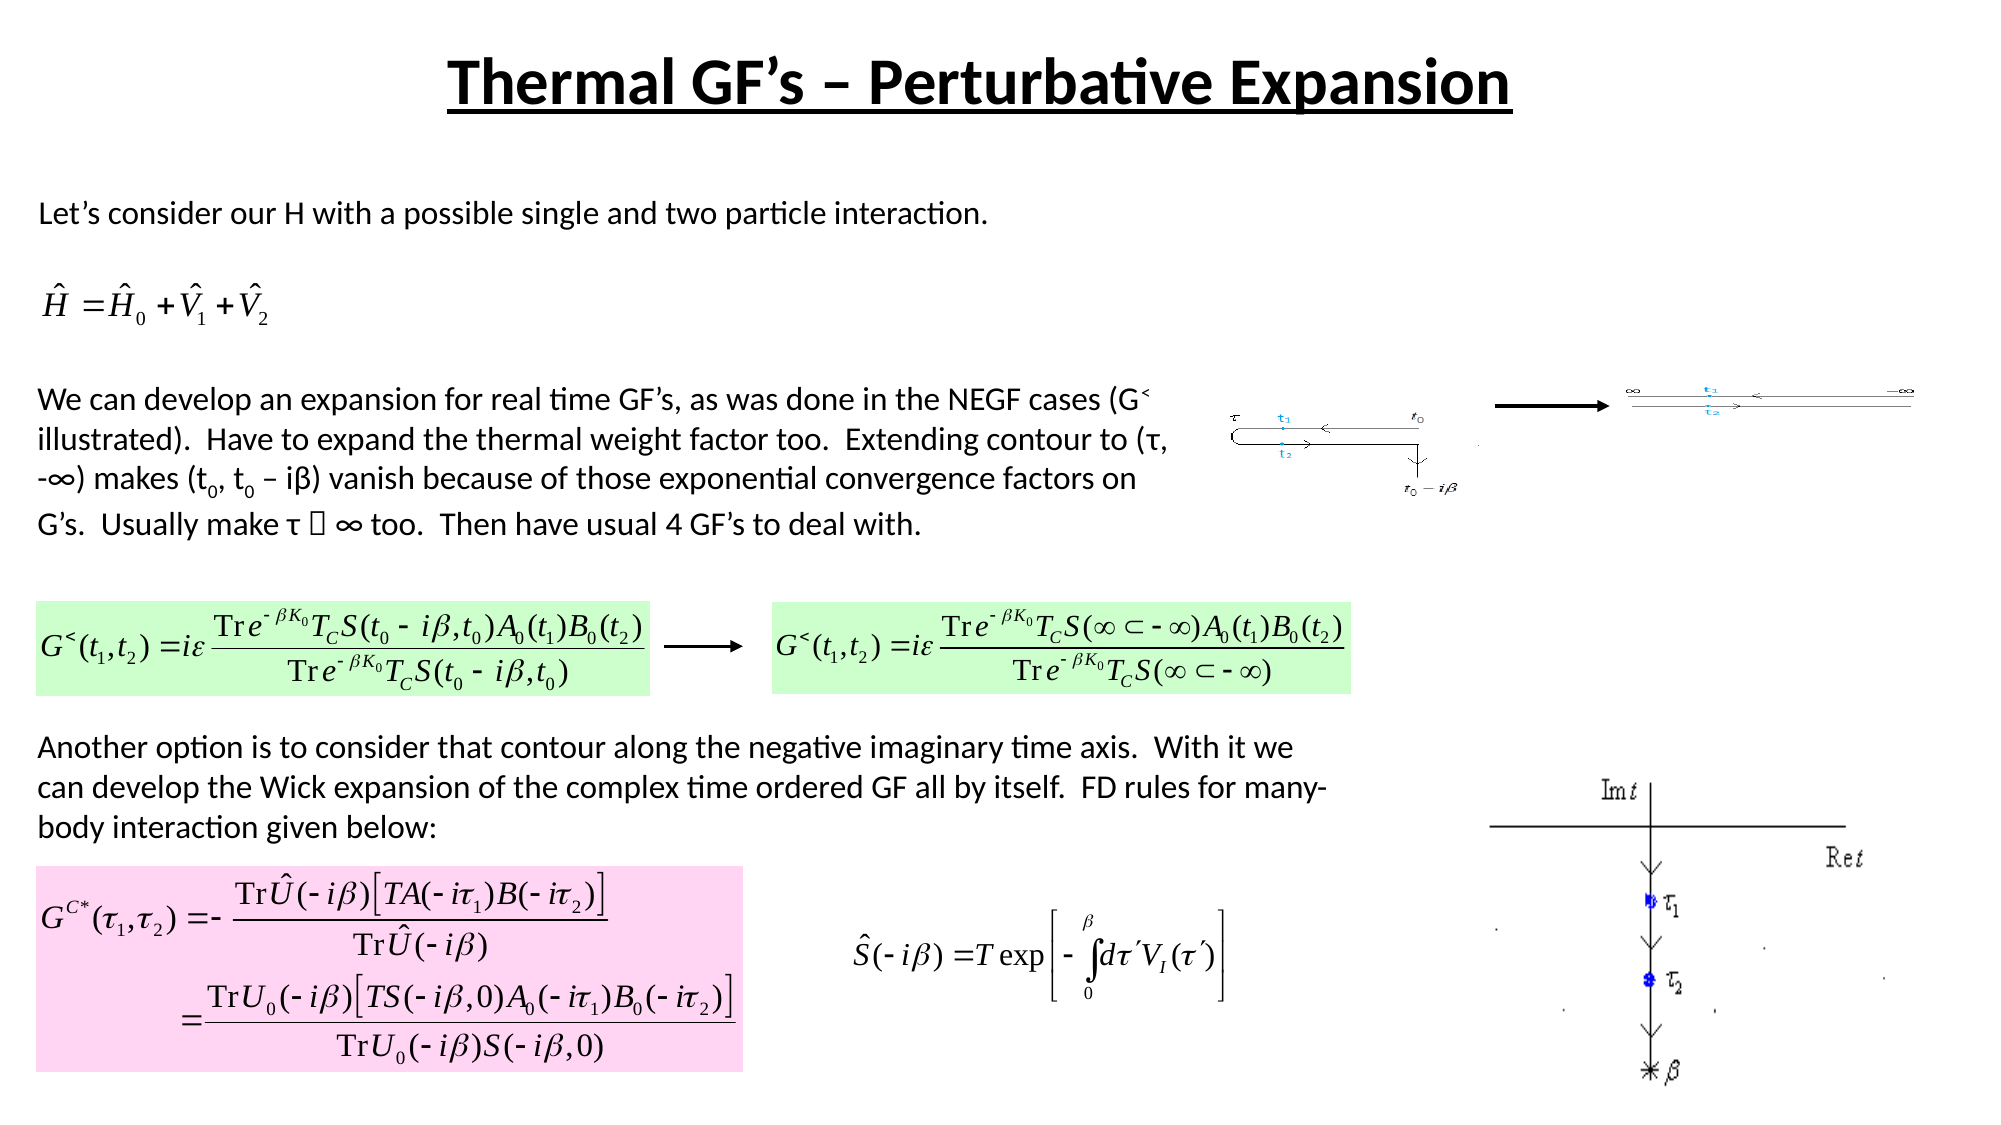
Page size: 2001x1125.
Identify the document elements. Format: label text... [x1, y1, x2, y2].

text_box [36, 276, 276, 334]
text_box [36, 600, 651, 697]
text_box Thermal GF’s – Perturbative Expansion [432, 31, 1615, 126]
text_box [1436, 770, 1897, 1105]
text_box Let’s consider our H with a possible single and two particle interaction. [23, 184, 1044, 239]
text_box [36, 865, 743, 1073]
text_box Another option is to consider that contour along the negative imaginary time axis. With it we can develop the Wick expansion of the complex time ordered GF all by itself. FD rules for many-body interaction given below: [22, 717, 1355, 853]
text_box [771, 602, 1351, 694]
text_box We can develop an expansion for real time GF’s, as was done in the NEGF cases (G< illustrated). Have to expand the thermal weight factor too. Extending contour to (τ, -∞) makes (t0, t0 – iβ) vanish because of those exponential convergence factors on G’s. Usually make τ  ∞ too. Then have usual 4 GF’s to deal with. [22, 369, 1184, 550]
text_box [1609, 349, 1983, 456]
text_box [847, 904, 1236, 1008]
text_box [1185, 354, 1516, 523]
